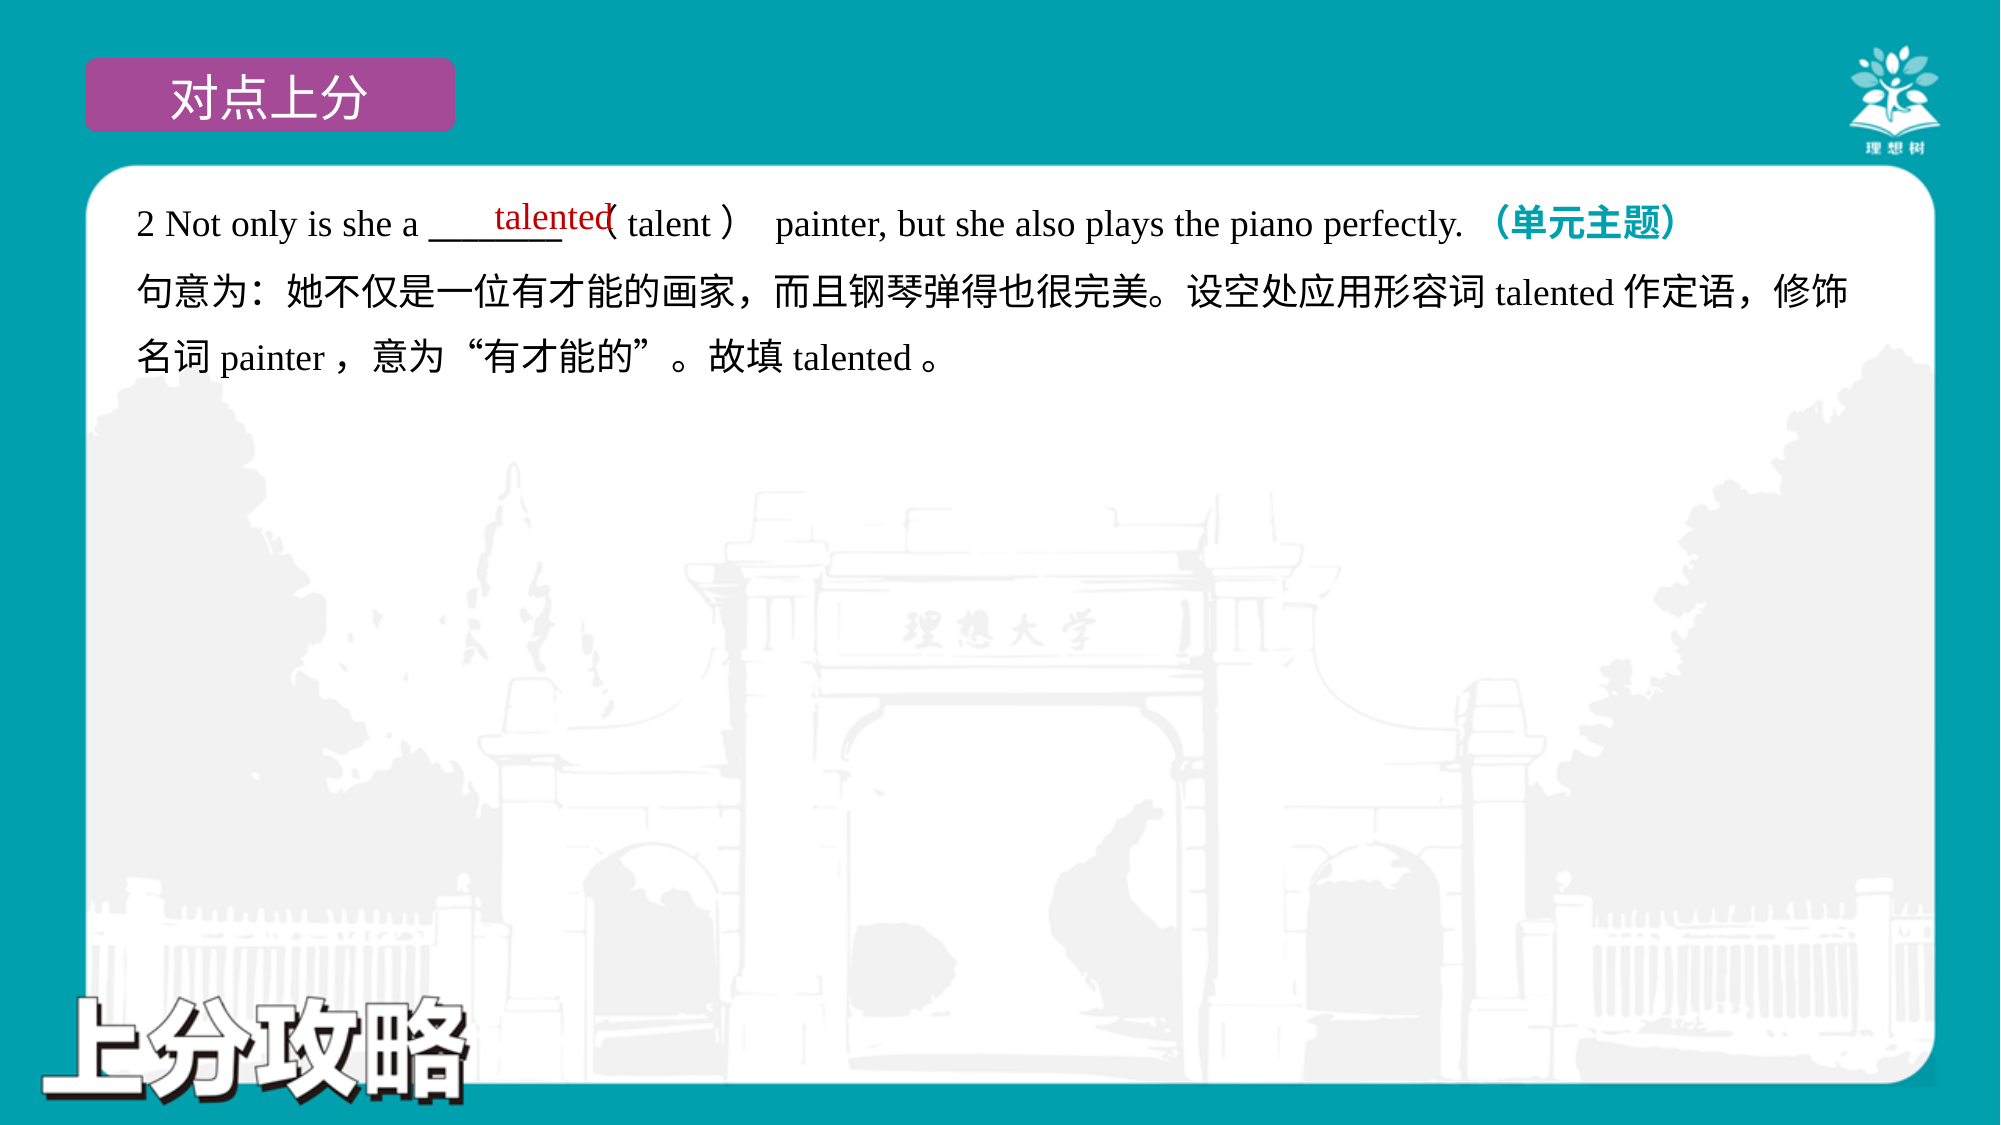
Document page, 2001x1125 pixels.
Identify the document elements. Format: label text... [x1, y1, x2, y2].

text_box 2 Not only is she a ________ （talent） painter, but she also plays the piano perfectly.（单元主题） [136, 176, 1865, 237]
text_box talented [481, 170, 628, 230]
picture [0, 0, 2000, 1125]
text_box 句意为：她不仅是一位有才能的画家，而且钢琴弹得也很完美。设空处应用形容词talented作定语，修饰 名词painter，意为“有才能的”。故填talented。 [136, 244, 1865, 372]
